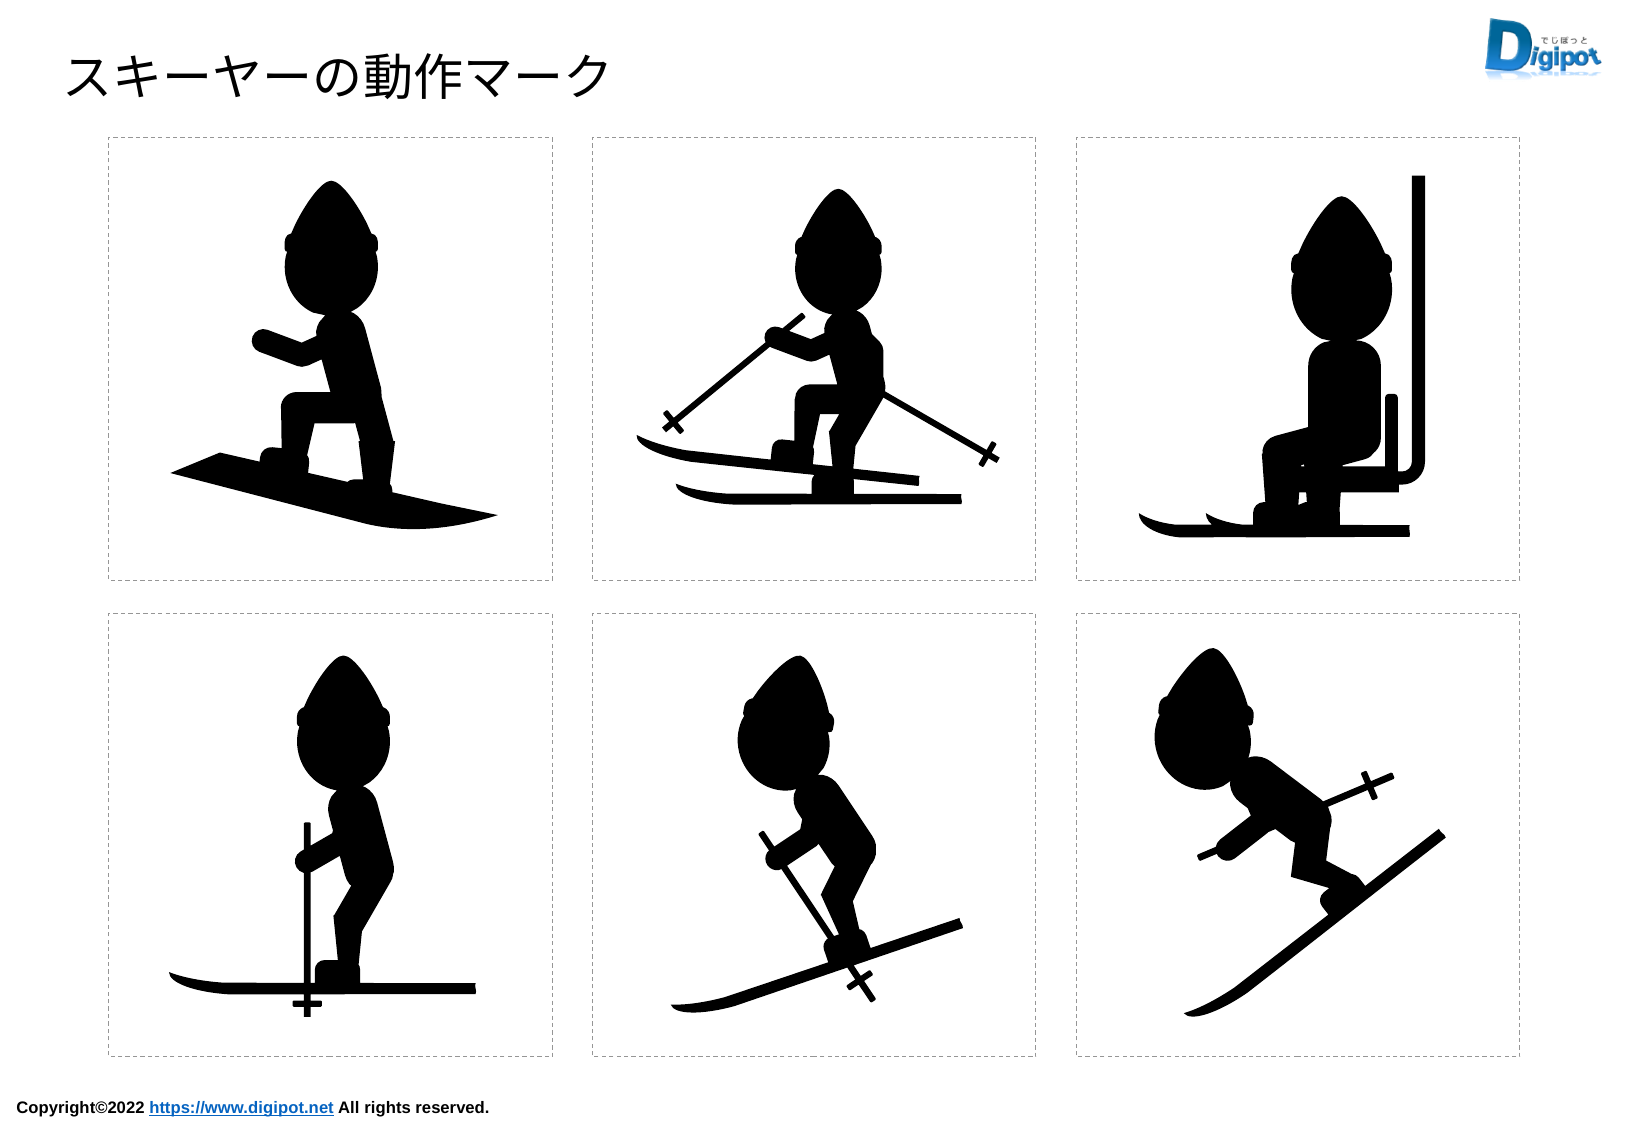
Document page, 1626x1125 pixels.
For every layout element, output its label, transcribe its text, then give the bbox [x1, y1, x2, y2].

text_box [1138, 175, 1426, 538]
text_box [1154, 648, 1446, 1017]
text_box [636, 188, 1000, 505]
text_box スキーヤーの動作マーク [48, 38, 628, 113]
picture [1485, 18, 1602, 82]
text_box [170, 180, 498, 530]
text_box [670, 655, 963, 1013]
text_box [168, 655, 477, 1017]
